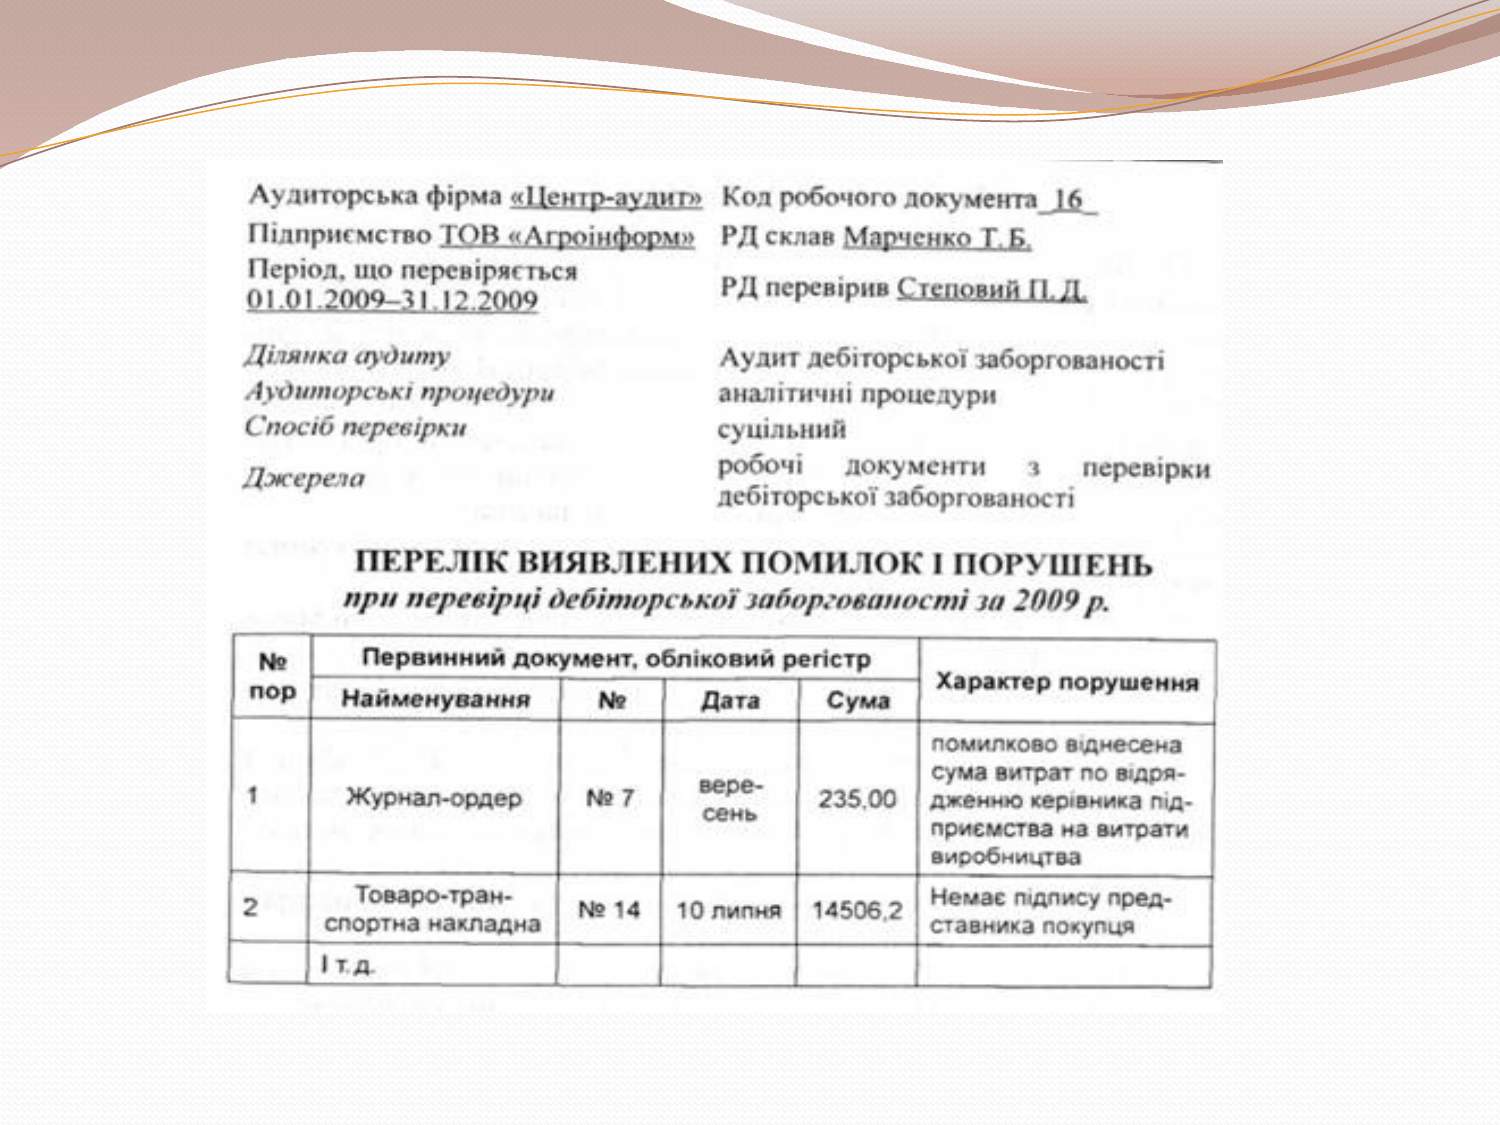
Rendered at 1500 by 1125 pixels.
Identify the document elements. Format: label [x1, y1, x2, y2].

picture [206, 160, 1223, 1012]
